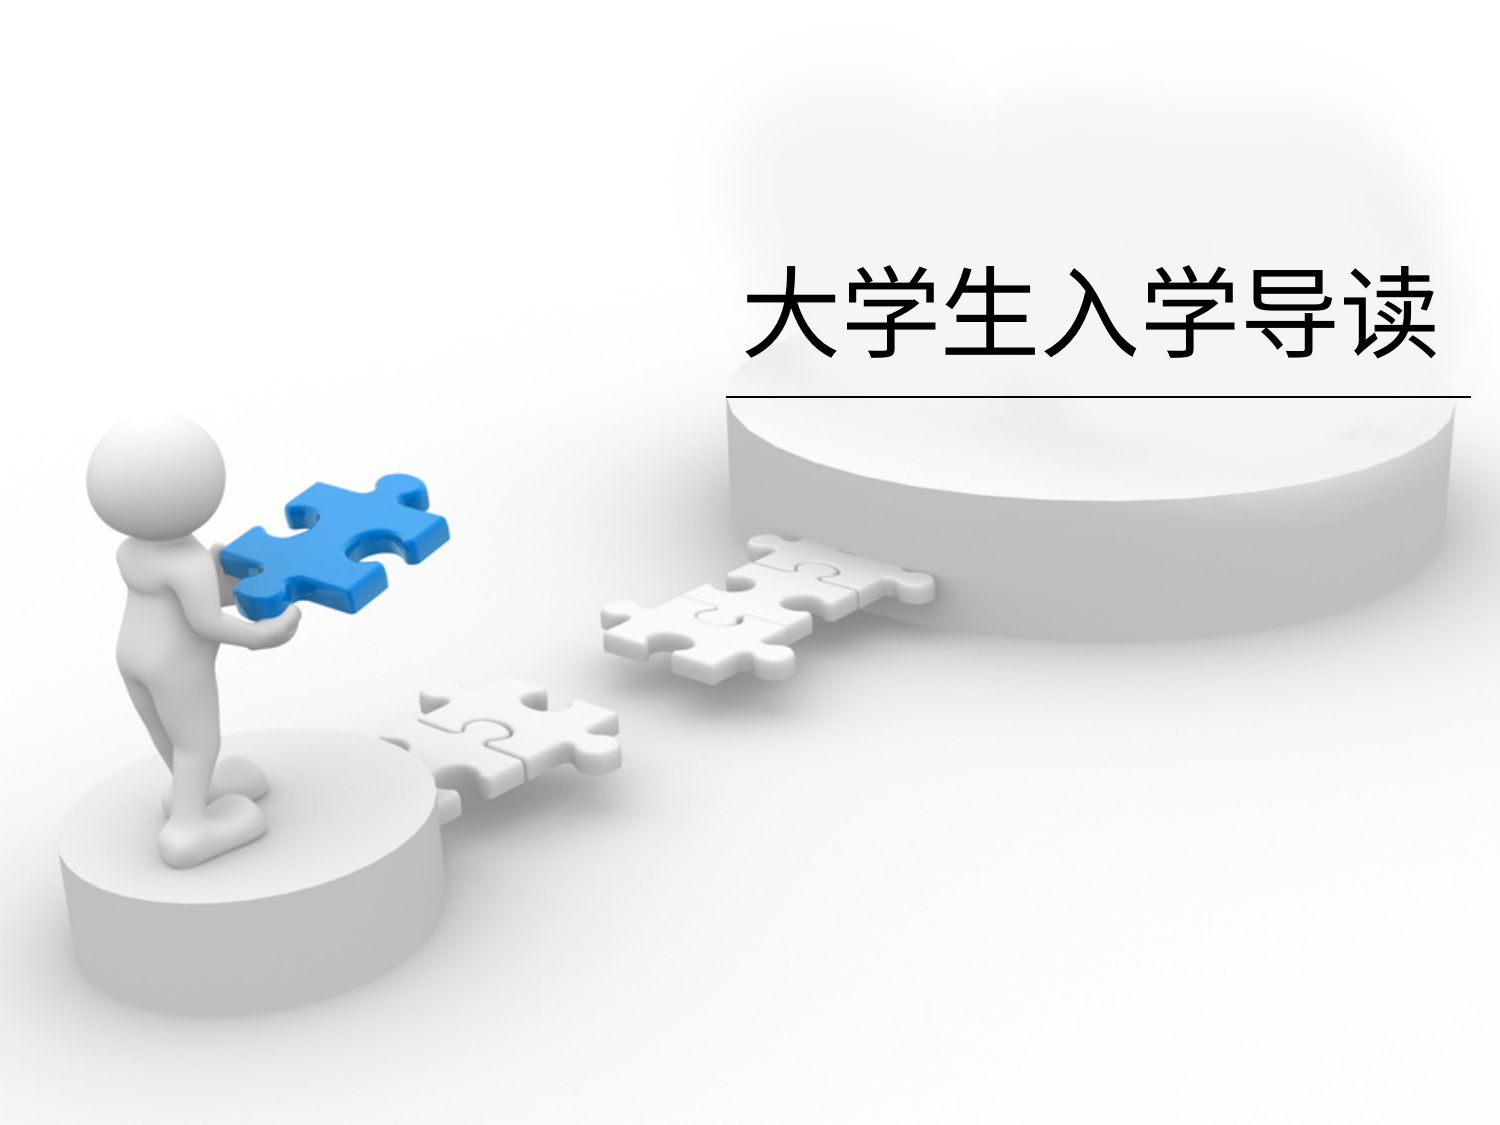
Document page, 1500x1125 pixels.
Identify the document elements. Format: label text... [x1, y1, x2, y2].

text_box 大学生入学导读 [726, 243, 1500, 379]
picture [0, 0, 1500, 1125]
